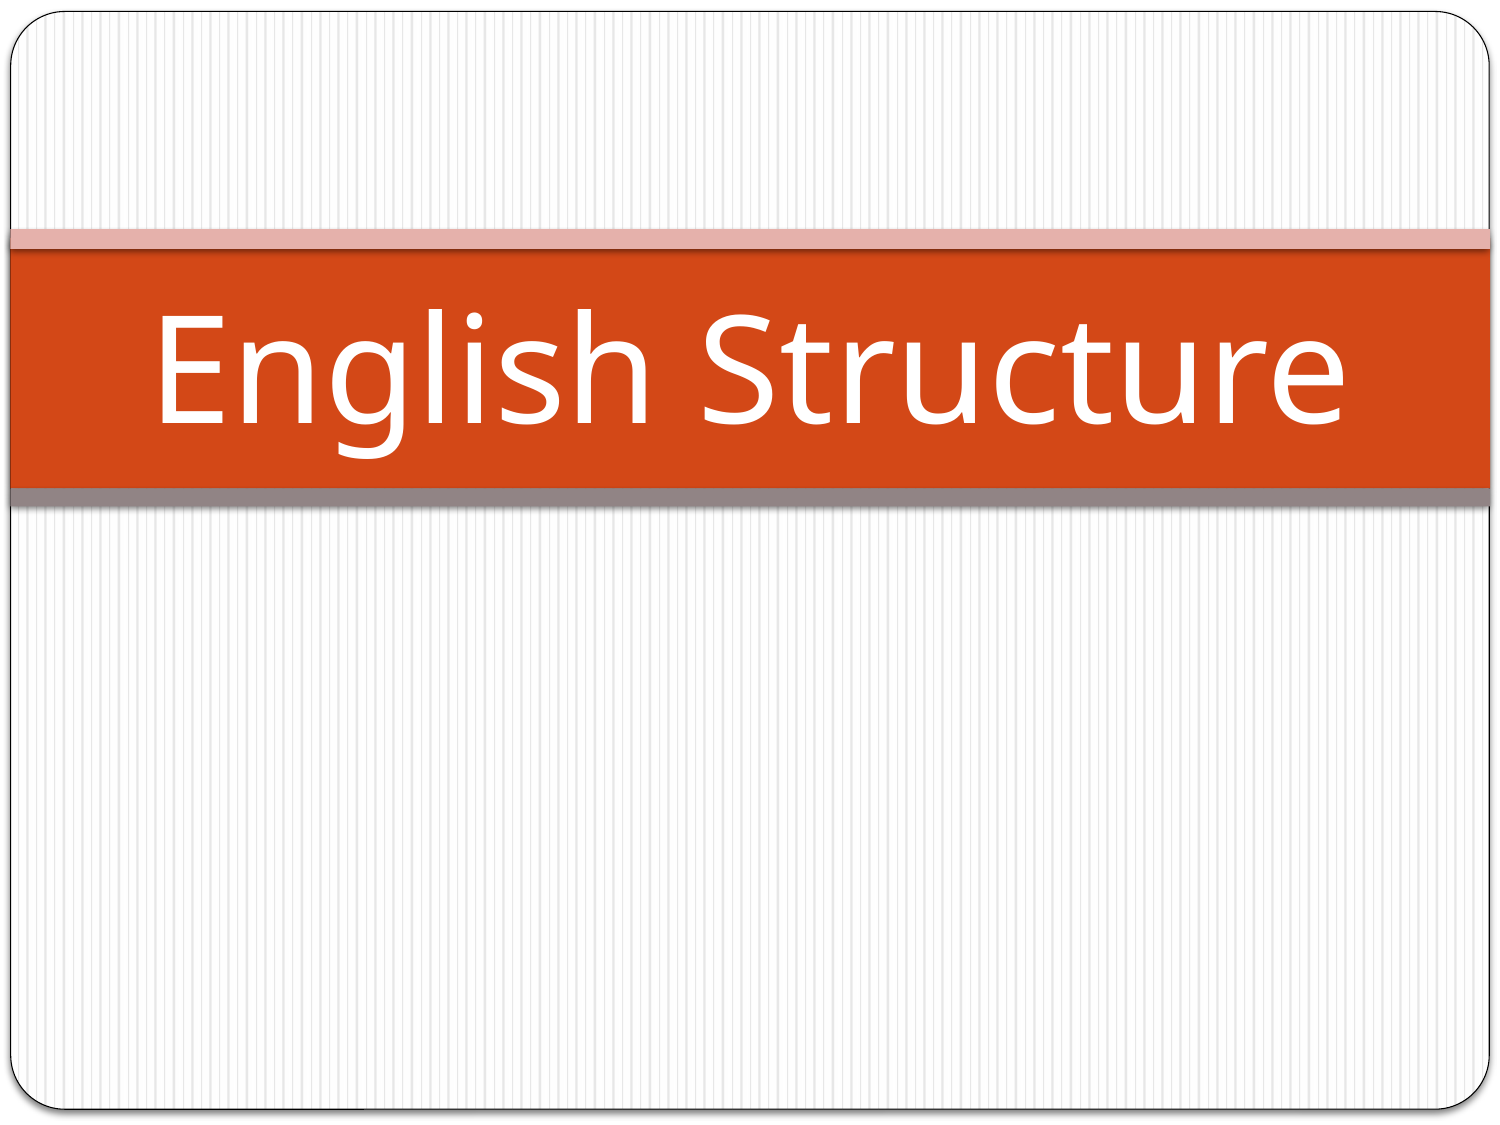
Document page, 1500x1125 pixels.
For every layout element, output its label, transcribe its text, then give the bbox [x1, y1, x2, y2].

title English Structure [75, 247, 1425, 489]
